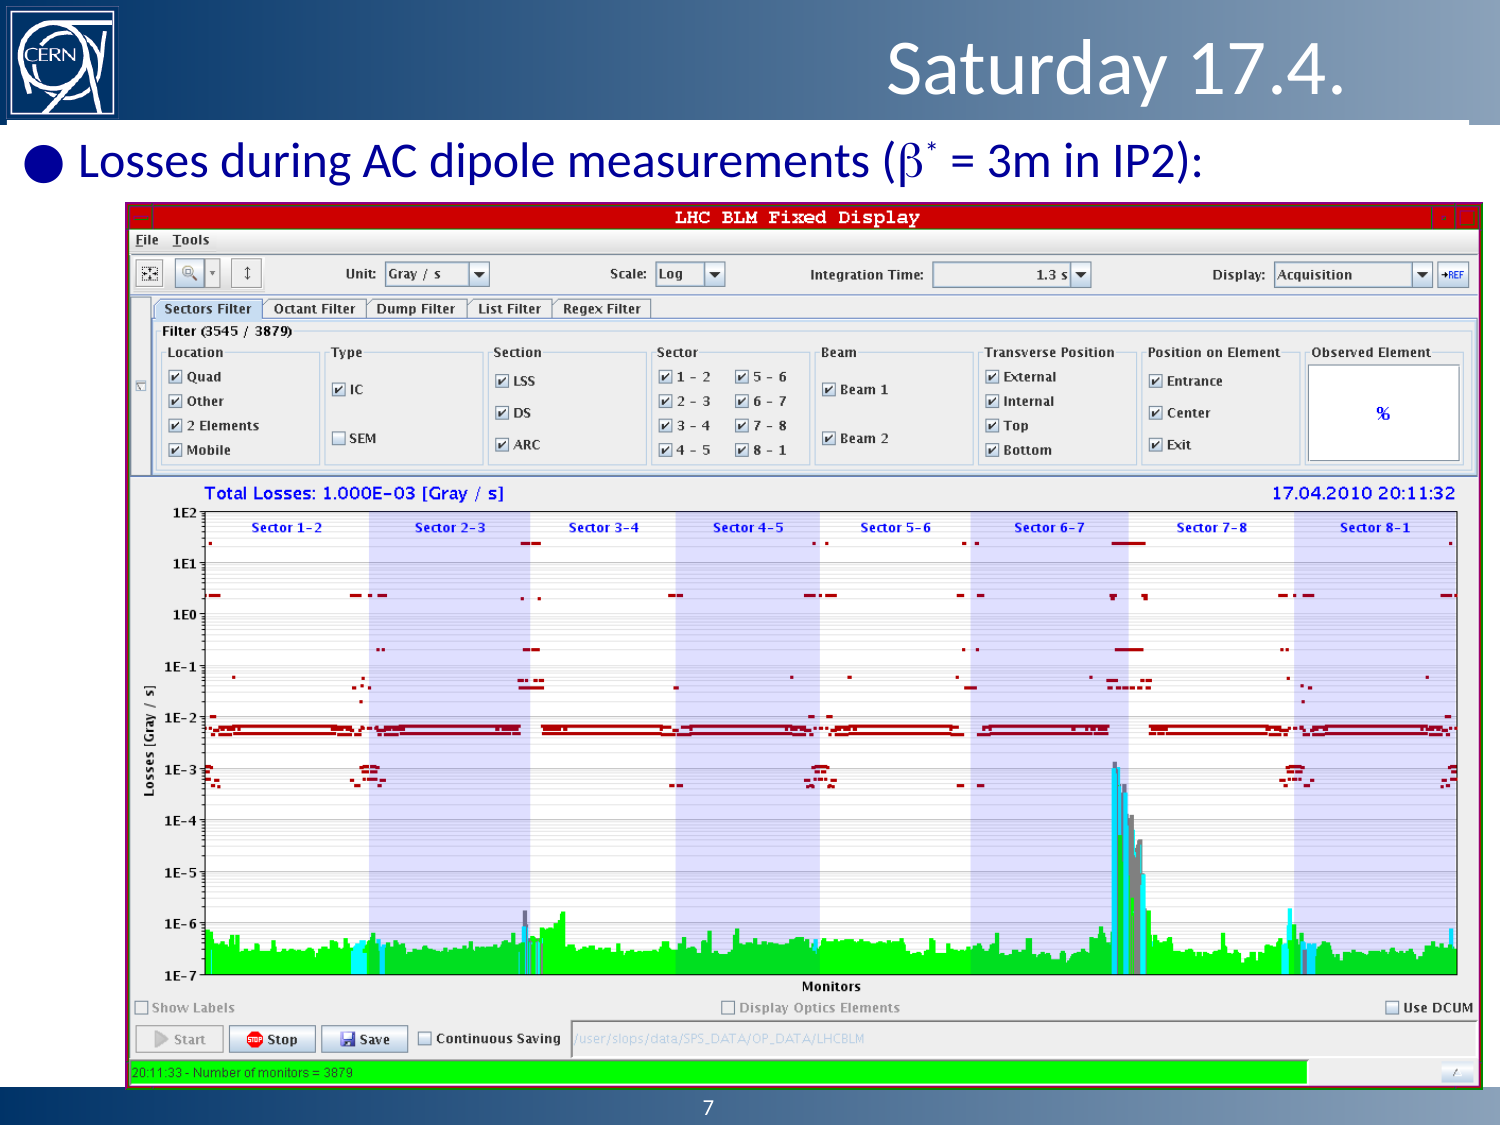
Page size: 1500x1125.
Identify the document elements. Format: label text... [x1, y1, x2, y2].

slide_number 7 [687, 1099, 876, 1125]
title Saturday 17.4. [124, 0, 1363, 119]
list Losses during AC dipole measurements (b* = 3m in IP2): [6, 119, 1470, 996]
picture [124, 202, 1483, 1090]
picture [6, 6, 119, 119]
